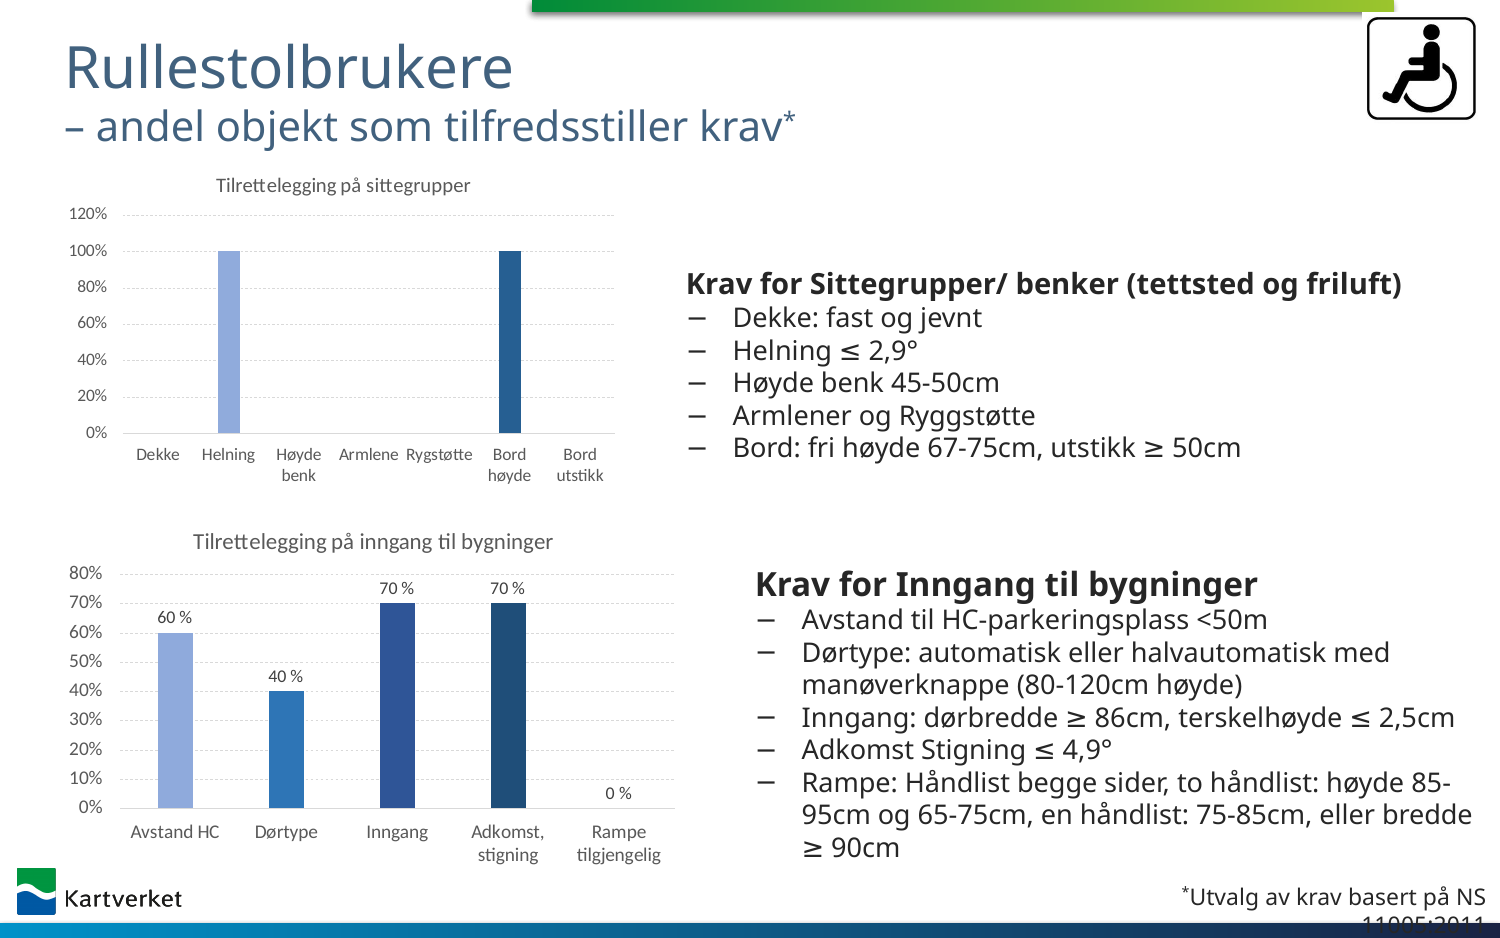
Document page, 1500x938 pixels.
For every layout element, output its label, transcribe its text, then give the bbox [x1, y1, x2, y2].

text_box Krav for Sittegrupper/ benker (tettsted og friluft) Dekke: fast og jevnt Helning ≤ 2,9° Høyde benk 45-50cm Armlener og Ryggstøtte Bord: fri høyde 67-75cm, utstikk ≥ 50cm [670, 258, 1418, 471]
picture [62, 520, 685, 874]
picture [62, 166, 625, 492]
text_box *Utvalg av krav basert på NS 11005:2011 [1068, 873, 1500, 938]
text_box Rullestolbrukere – andel objekt som tilfredsstiller krav* [49, 25, 1431, 158]
text_box Krav for Inngang til bygninger Avstand til HC-parkeringsplass <50m Dørtype: automatisk eller halvautomatisk med manøverknappe (80-120cm høyde) Inngang: dørbredde ≥ 86cm, terskelhøyde ≤ 2,5cm Adkomst Stigning ≤ 4,9° Rampe: Håndlist begge sider, to håndlist: høyde 85-95cm og 65-75cm, en håndlist: 75-85cm, eller bredde ≥ 90cm [740, 555, 1491, 870]
picture [1362, 12, 1481, 126]
